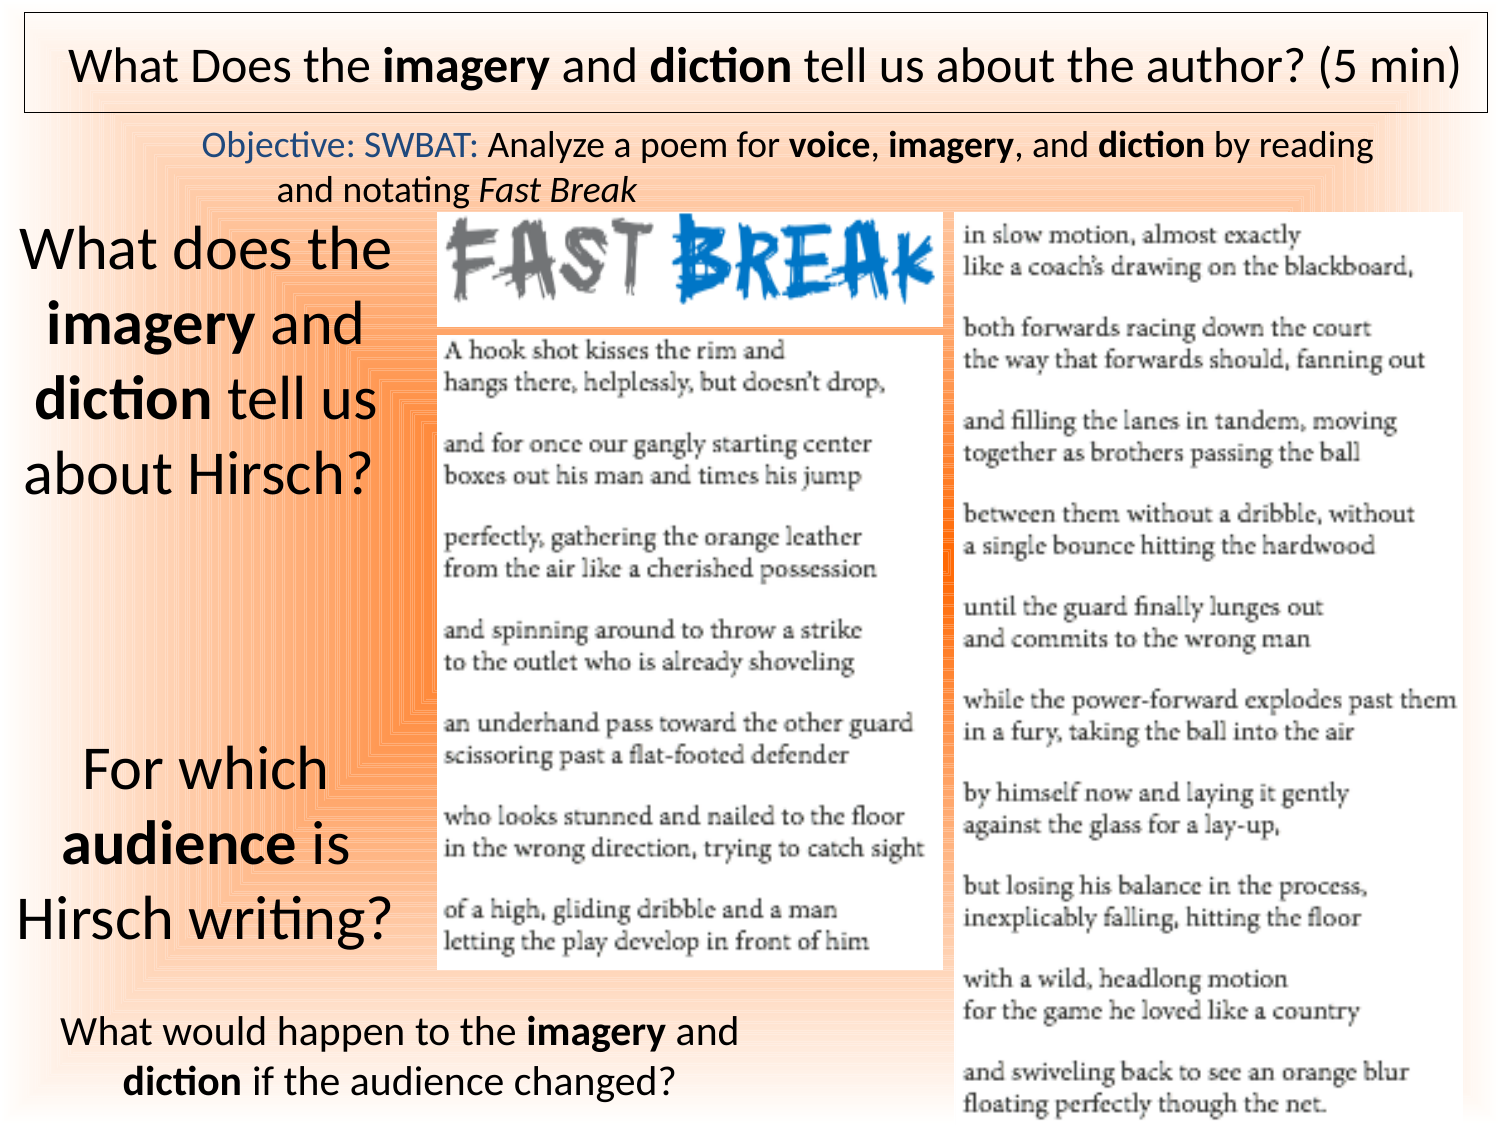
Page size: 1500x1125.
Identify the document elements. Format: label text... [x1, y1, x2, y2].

title What Does the imagery and diction tell us about the author? (5 min) [24, 12, 1488, 113]
text_box What does the imagery and diction tell us about Hirsch? [0, 199, 413, 515]
text_box Objective: SWBAT: Analyze a poem for voice, imagery, and diction by reading and notating Fast Break [83, 112, 1425, 308]
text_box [437, 212, 1463, 1125]
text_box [0, 719, 801, 1113]
